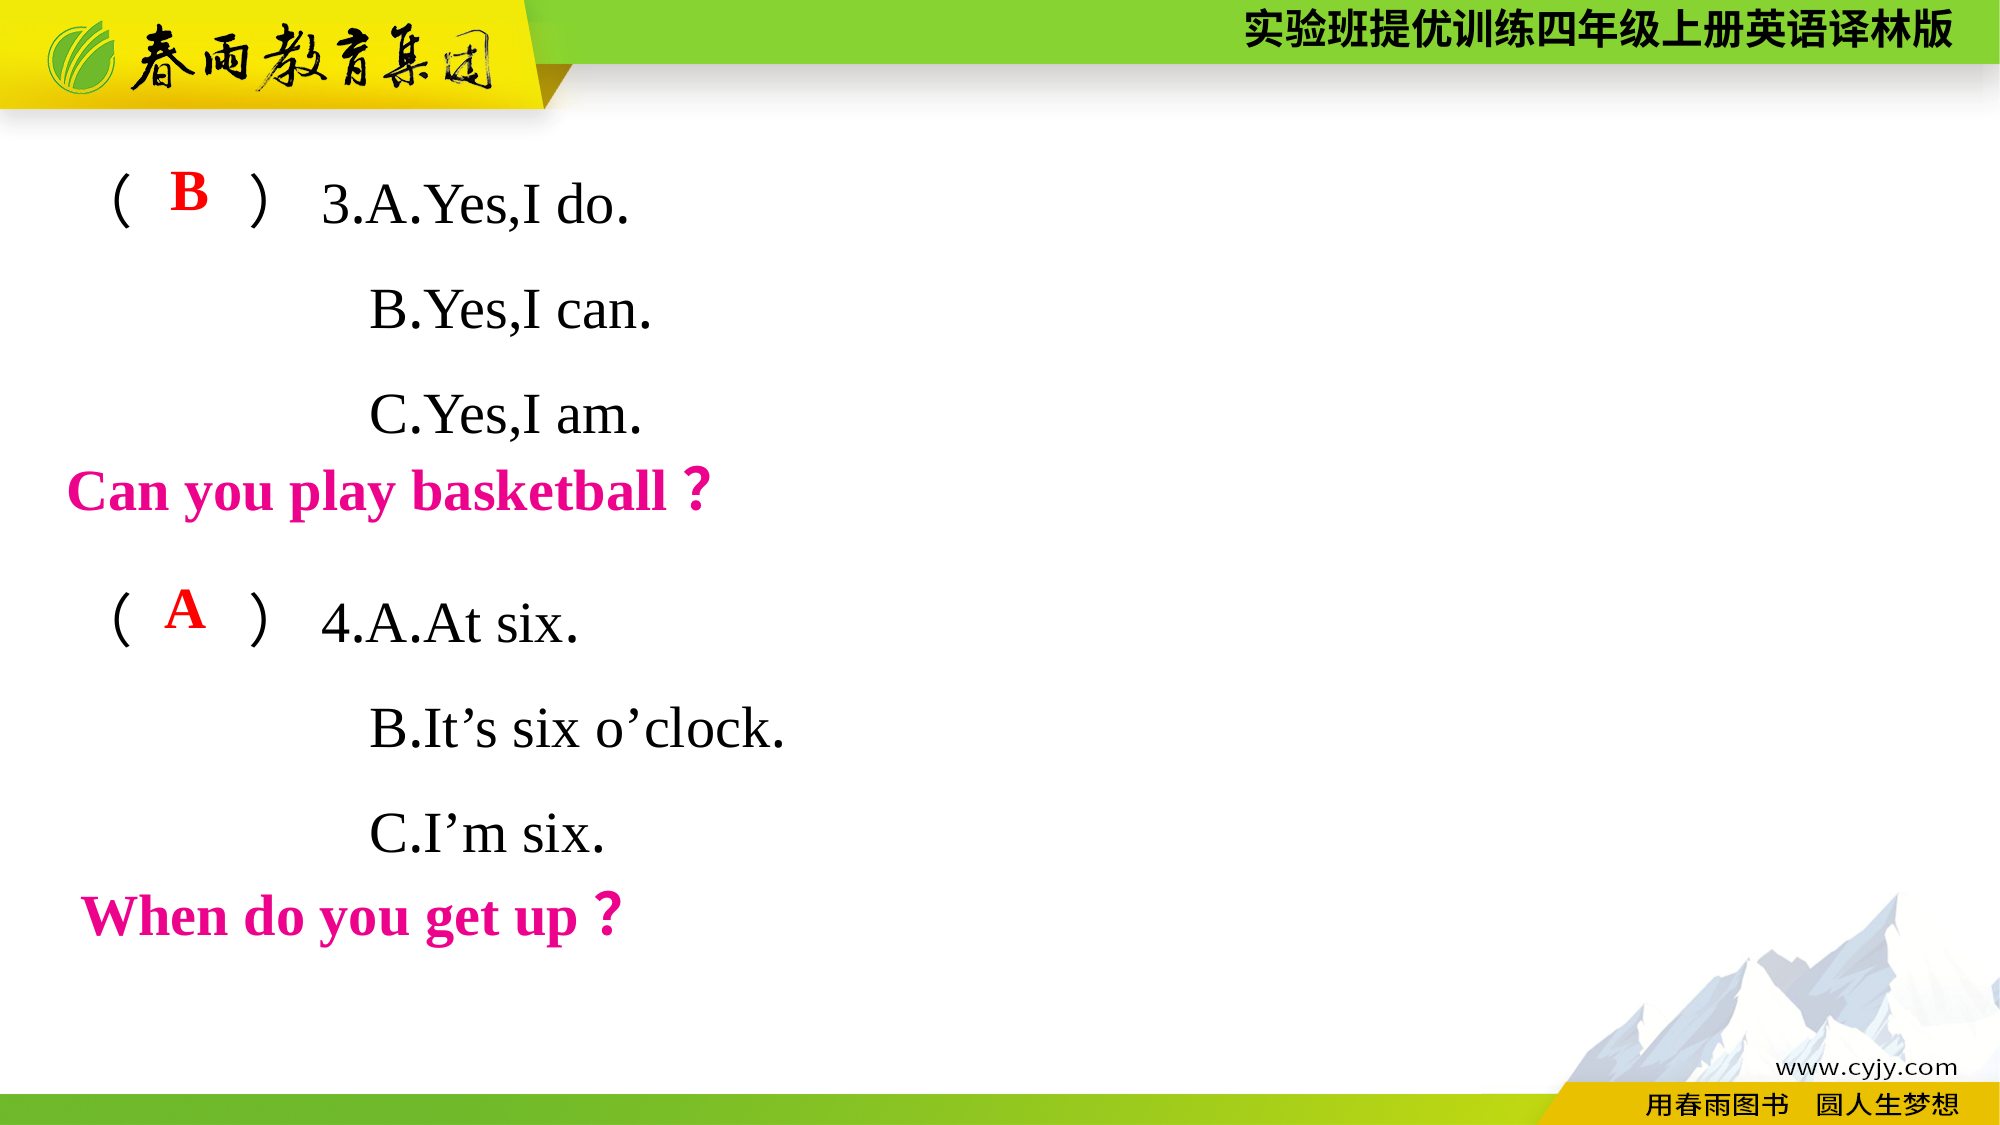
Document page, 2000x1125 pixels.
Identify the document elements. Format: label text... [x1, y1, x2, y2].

picture [0, 0, 2000, 1125]
text_box B [155, 144, 225, 230]
text_box Can you play basketball？ [51, 444, 756, 530]
list （ ）3.A.Yes,I do. B.Yes,I can. C.Yes,I am. （ ）4.A.At six. B.It’s six o’clock. C.I’m six. [59, 122, 1944, 880]
text_box A [149, 562, 222, 648]
text_box When do you get up？ [50, 869, 667, 955]
